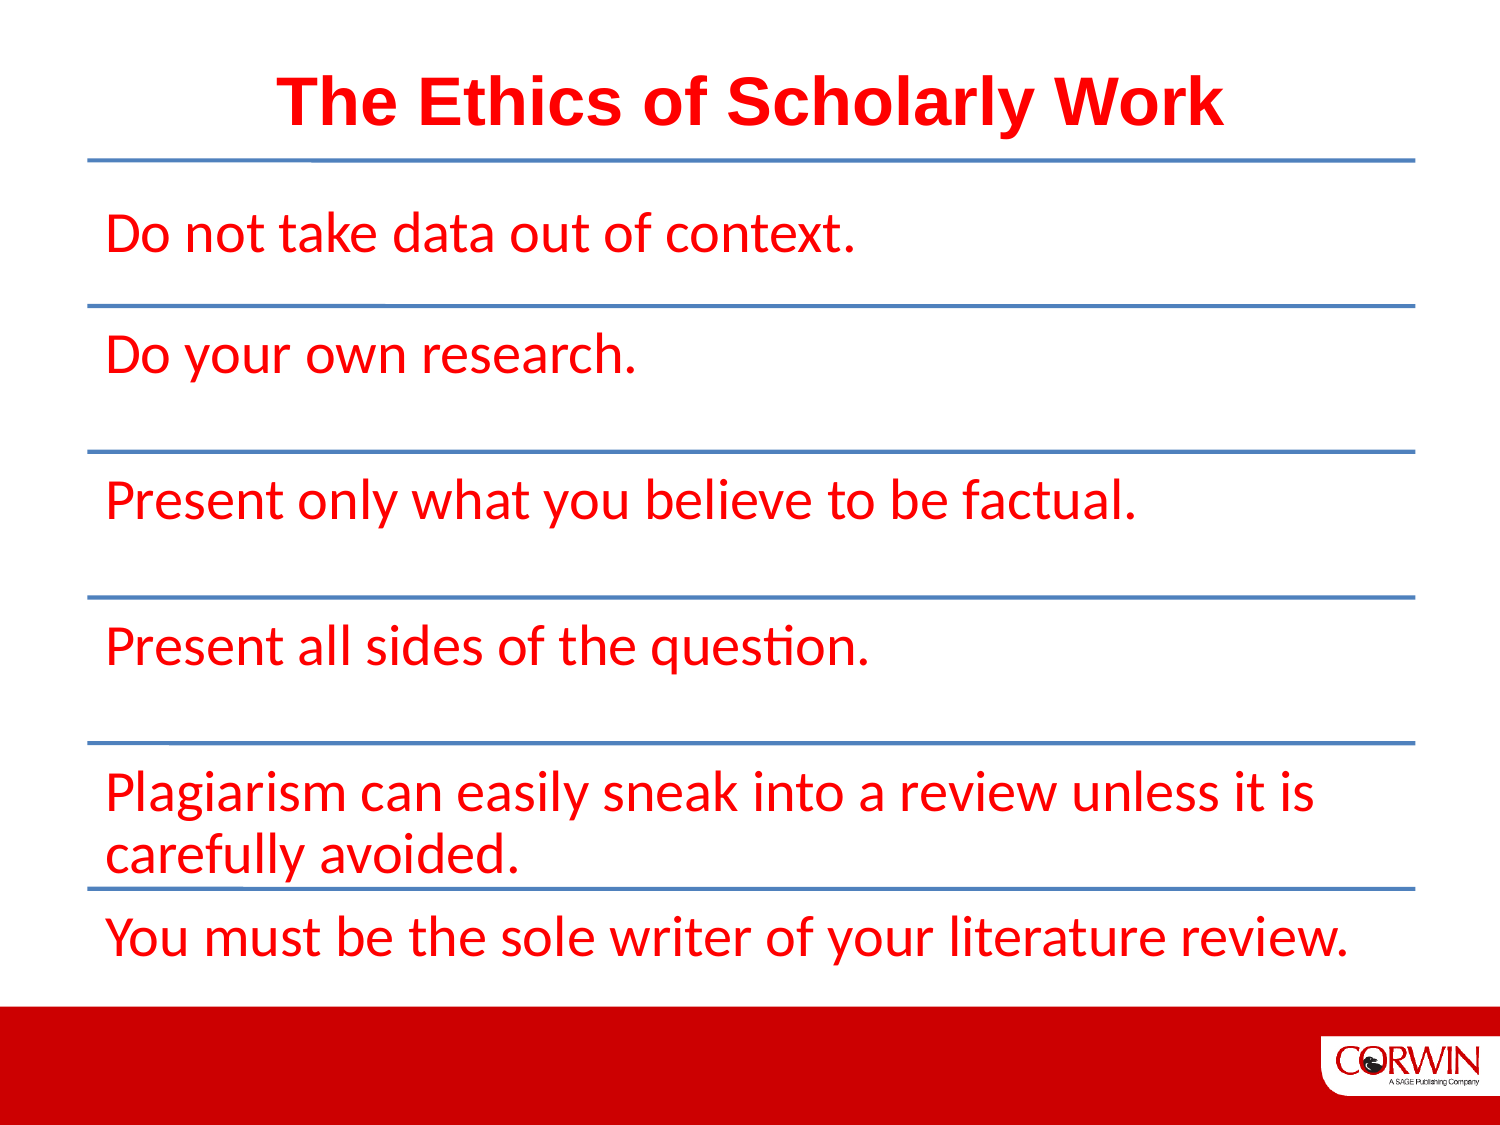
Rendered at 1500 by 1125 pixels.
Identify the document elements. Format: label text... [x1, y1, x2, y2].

title The Ethics of Scholarly Work [26, 30, 1477, 166]
picture [0, 0, 1500, 1125]
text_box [87, 160, 1416, 1035]
